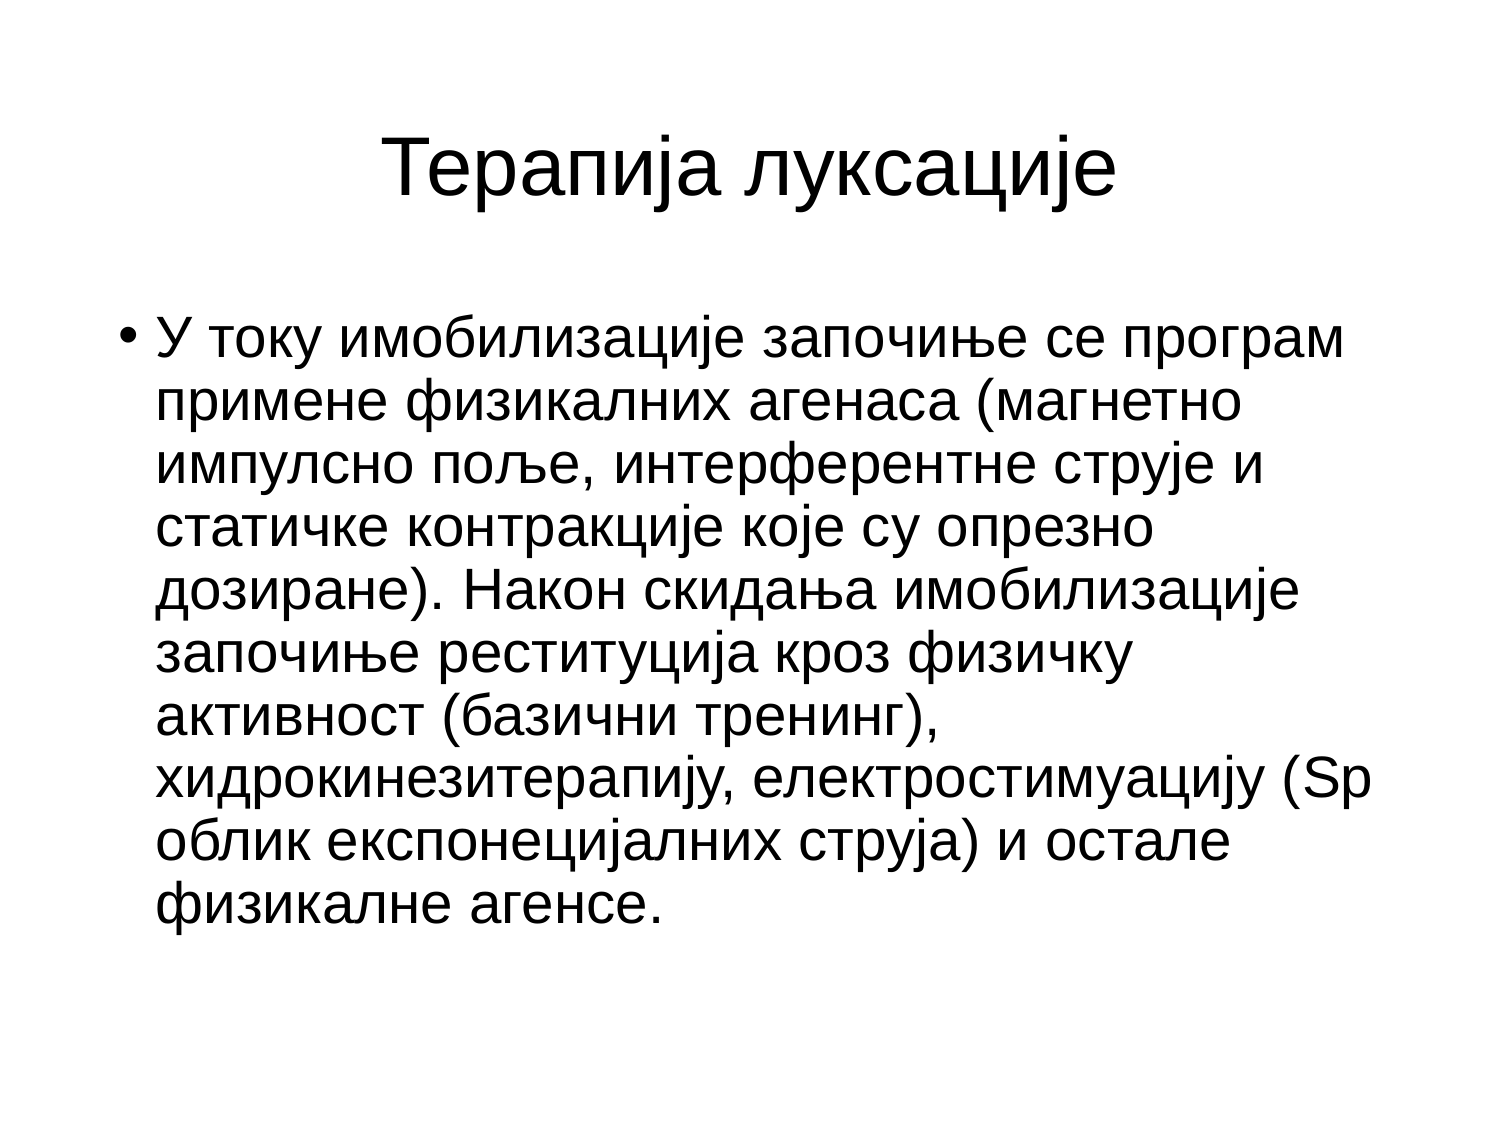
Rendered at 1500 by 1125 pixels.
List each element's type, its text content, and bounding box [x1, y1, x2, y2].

list У току имобилизације започиње се програм примене физикалних агенаса (магнетно импулсно поље, интерферентне струје и статичке контракције које су опрезно дозиране). Након скидања имобилизације започиње реституција кроз физичку активност (базични тренинг), хидрокинезитерапију, електростимуацију (Sp облик експонецијалних струја) и остале физикалне агенсе. [103, 299, 1397, 1014]
title Терапија луксације [103, 59, 1397, 278]
